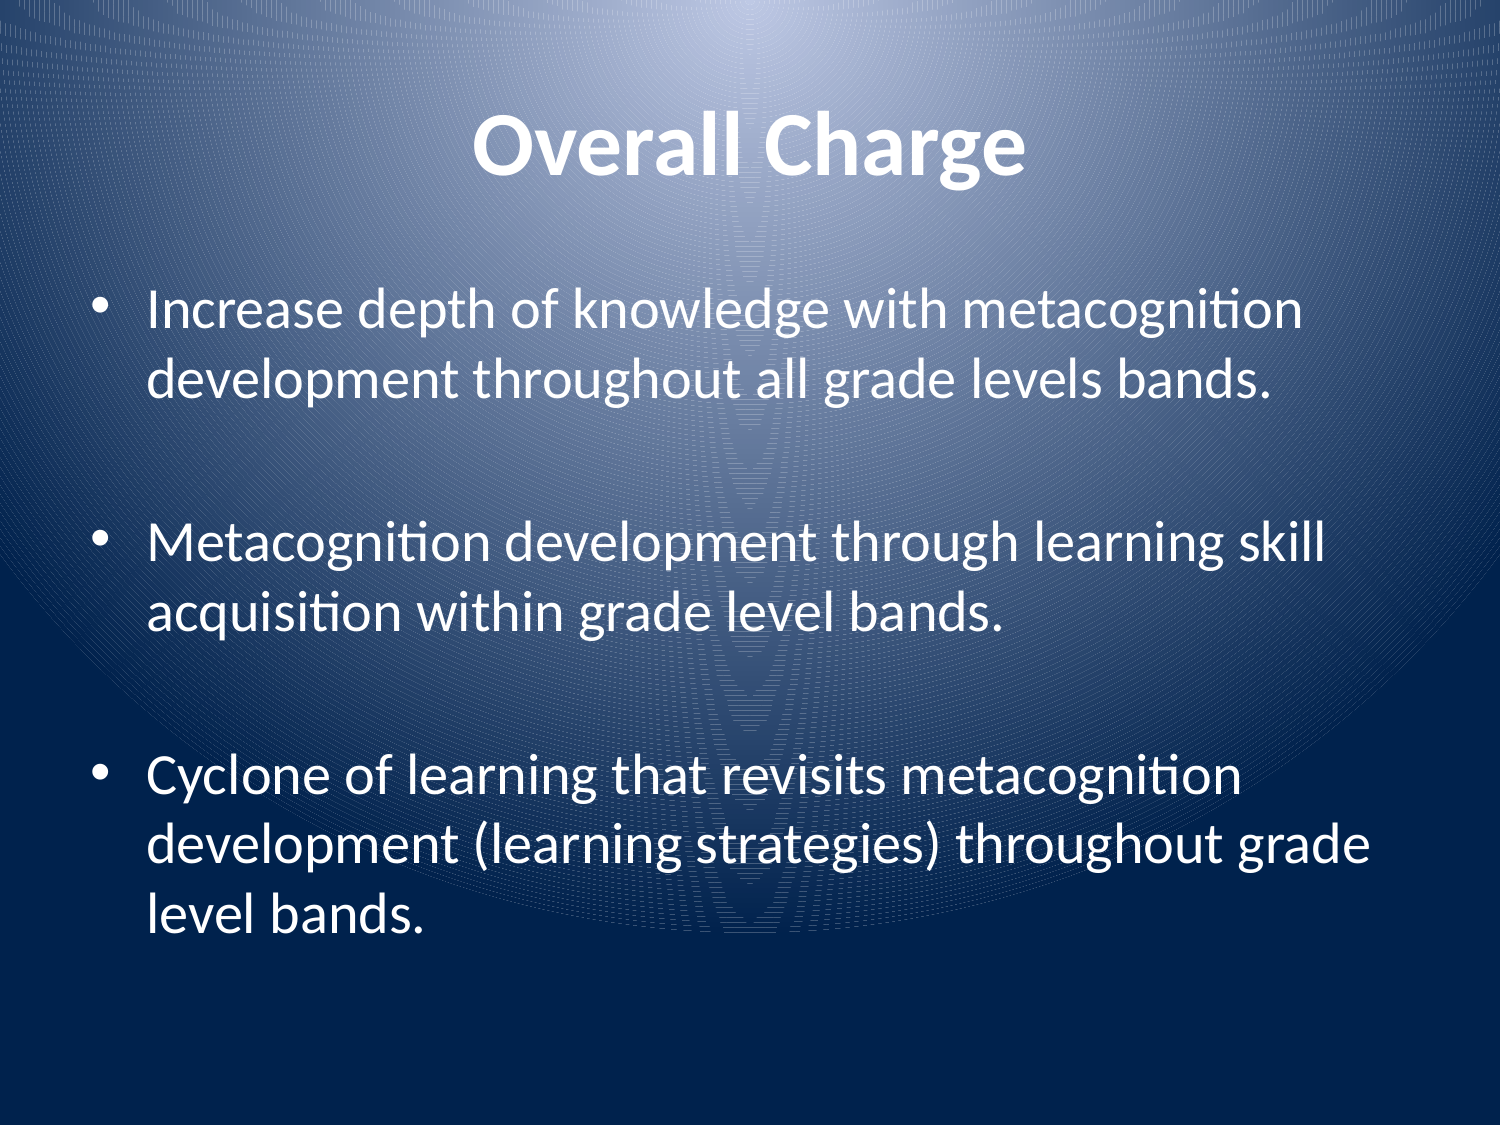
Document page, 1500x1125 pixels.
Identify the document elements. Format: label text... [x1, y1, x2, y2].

list Increase depth of knowledge with metacognition development throughout all grade levels bands. Metacognition development through learning skill acquisition within grade level bands. Cyclone of learning that revisits metacognition development (learning strategies) throughout grade level bands. [75, 262, 1425, 1005]
title Overall Charge [75, 45, 1425, 233]
